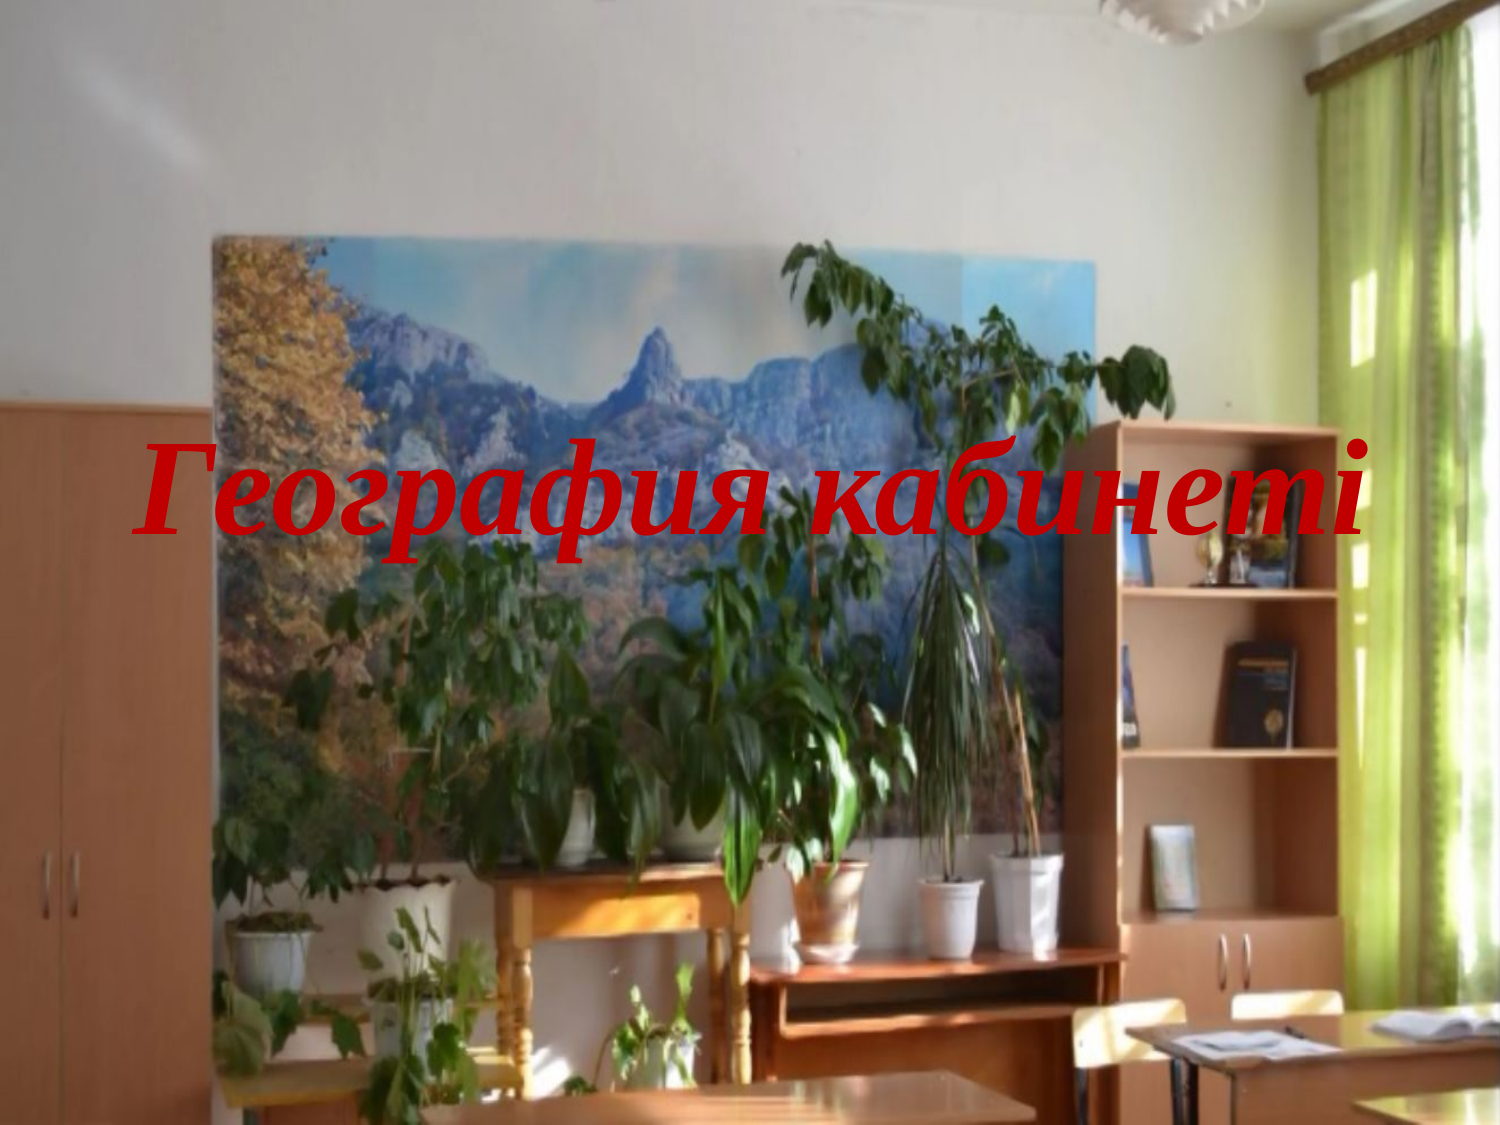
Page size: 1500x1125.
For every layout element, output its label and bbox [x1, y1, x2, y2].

list [0, 0, 1500, 1125]
